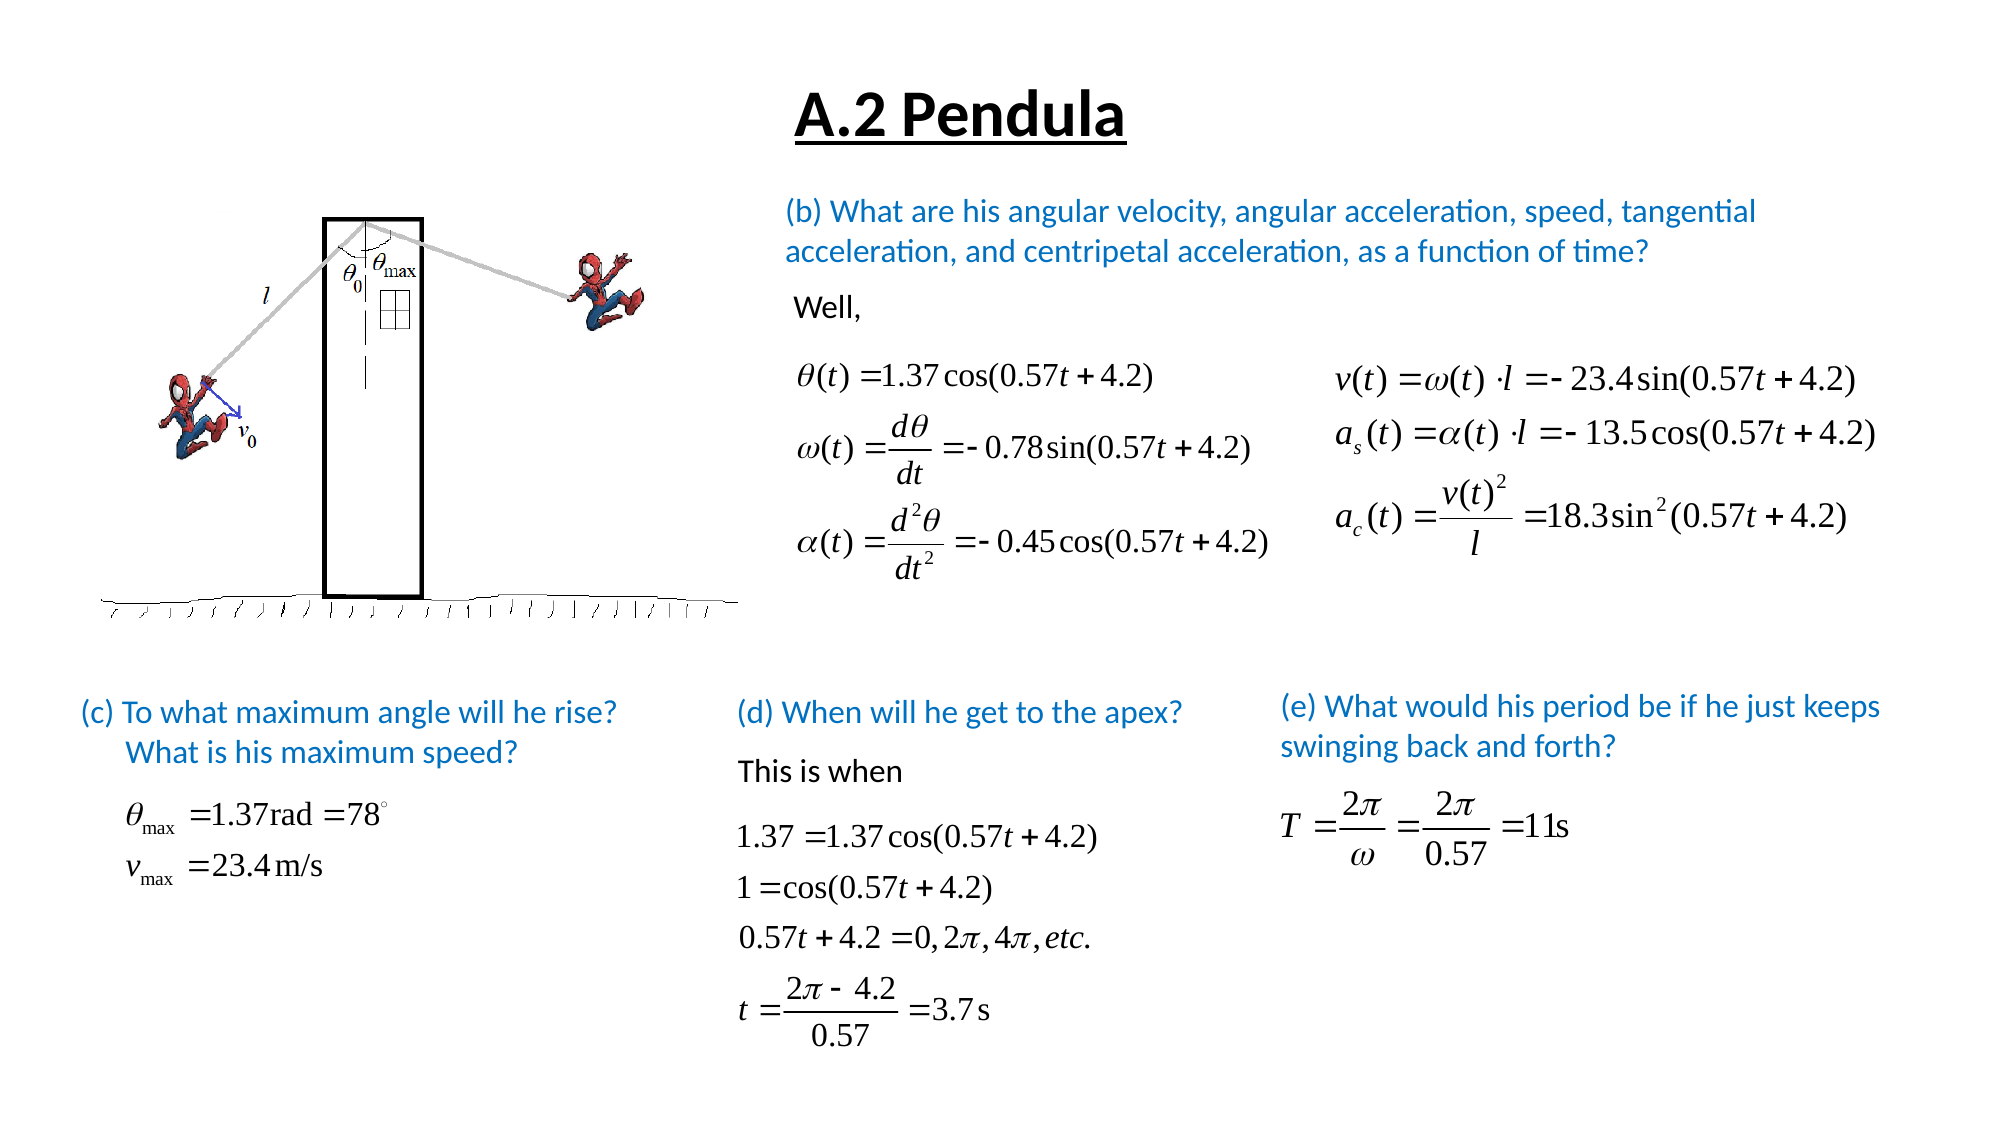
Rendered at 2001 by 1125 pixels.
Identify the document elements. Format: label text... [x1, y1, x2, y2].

text_box Well, [778, 277, 877, 333]
text_box (e) What would his period be if he just keeps swinging back and forth? [1265, 677, 1897, 772]
text_box (c) To what maximum angle will he rise? What is his maximum speed? [65, 682, 650, 778]
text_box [1275, 780, 1576, 874]
text_box (d) When will he get to the apex? [721, 682, 1200, 738]
text_box This is when [723, 741, 919, 797]
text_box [101, 210, 738, 618]
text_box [734, 817, 1105, 1054]
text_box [1329, 357, 1884, 563]
text_box (b) What are his angular velocity, angular acceleration, speed, tangential acceleration, and centripetal acceleration, as a function of time? [770, 181, 1781, 277]
text_box A.2 Pendula [779, 71, 1639, 165]
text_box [121, 787, 394, 894]
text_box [792, 357, 1276, 588]
